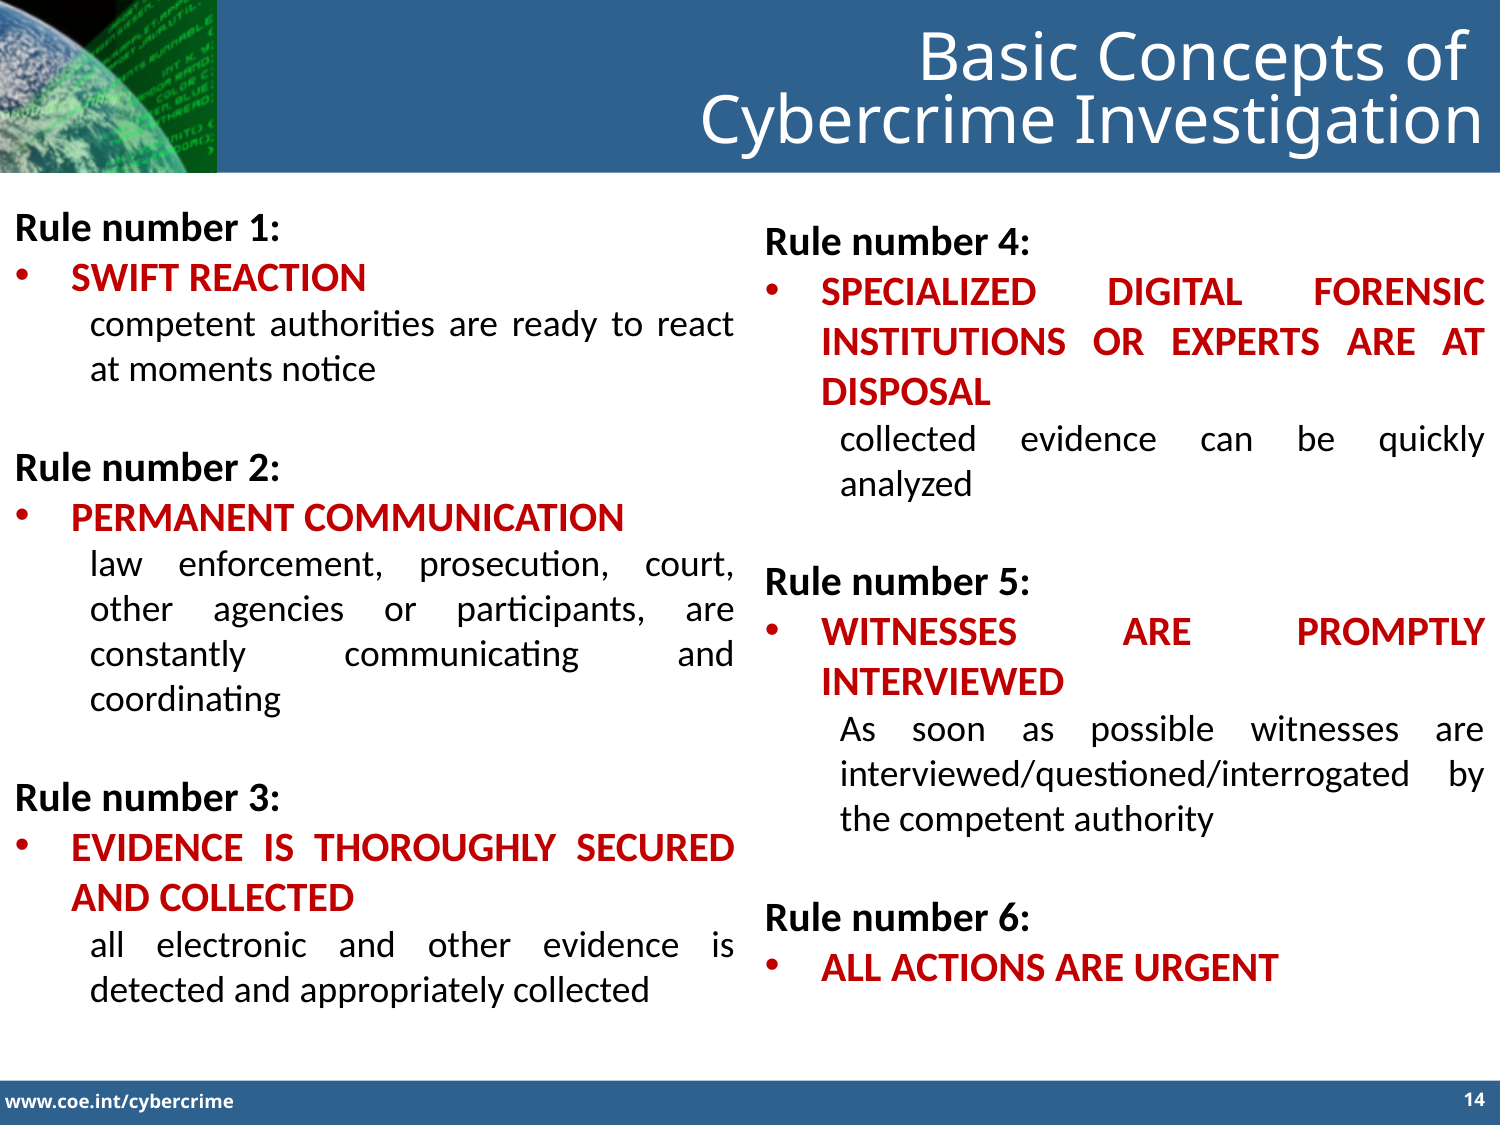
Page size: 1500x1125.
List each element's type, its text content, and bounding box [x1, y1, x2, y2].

slide_number 14 [1149, 1079, 1500, 1125]
text_box Rule number 4: SPECIALIZED DIGITAL FORENSIC INSTITUTIONS OR EXPERTS ARE AT DISPOSAL collected evidence can be quickly analyzed Rule number 5: WITNESSES ARE PROMPTLY INTERVIEWED As soon as possible witnesses are interviewed/questioned/interrogated by the competent authority Rule number 6: ALL ACTIONS ARE URGENT [749, 206, 1500, 997]
text_box Basic Concepts of Cybercrime Investigation [359, 16, 1500, 169]
picture [0, 1, 217, 173]
text_box Rule number 1: SWIFT REACTION competent authorities are ready to react at moments notice Rule number 2: PERMANENT COMMUNICATION law enforcement, prosecution, court, other agencies or participants, are constantly communicating and coordinating Rule number 3: EVIDENCE IS THOROUGHLY SECURED AND COLLECTED all electronic and other evidence is detected and appropriately collected [0, 191, 750, 1017]
